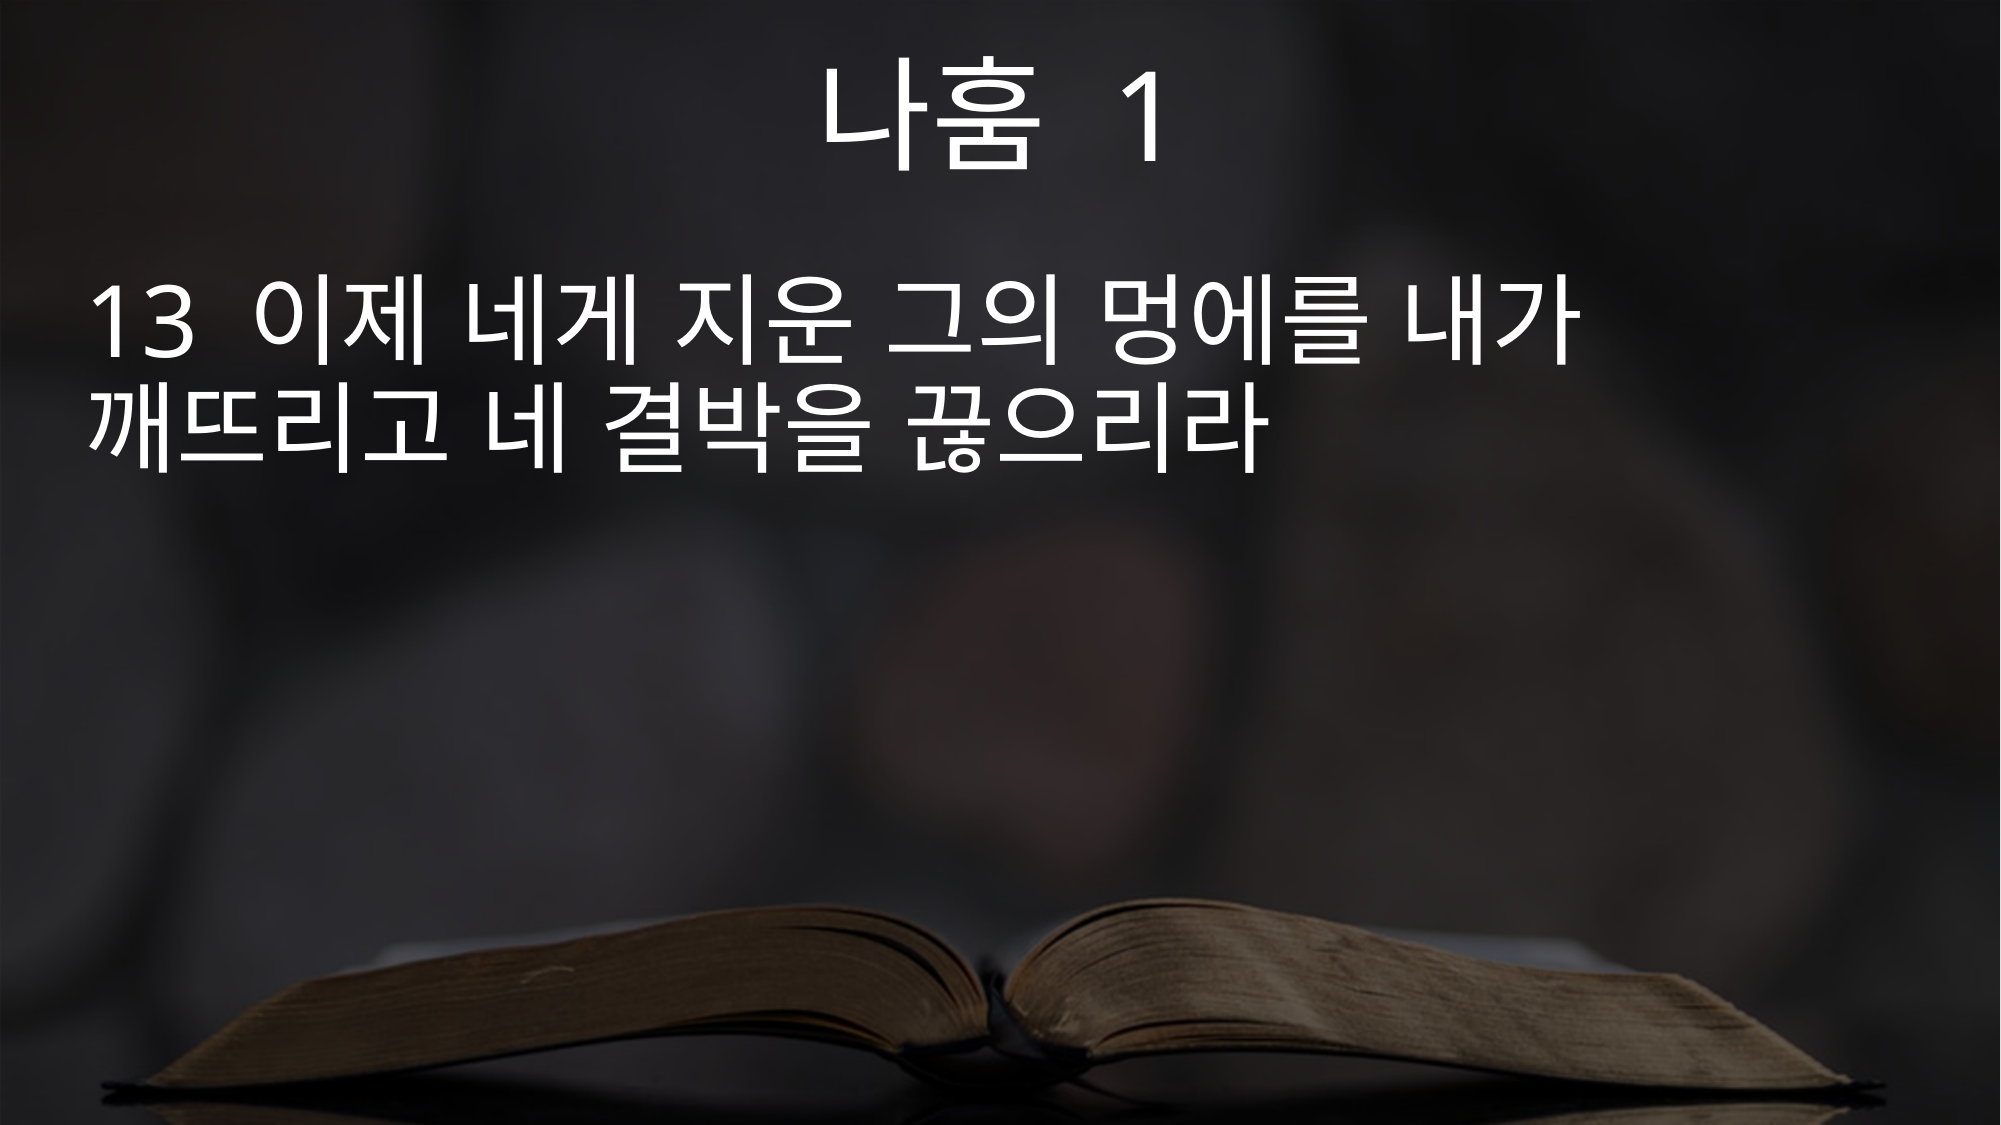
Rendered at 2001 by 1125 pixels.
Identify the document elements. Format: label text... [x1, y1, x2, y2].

footer 나훔 1 [0, 32, 2000, 192]
list 13 이제 네게 지운 그의 멍에를 내가 깨뜨리고 네 결박을 끊으리라 [69, 263, 1953, 423]
picture [0, 0, 2001, 1125]
